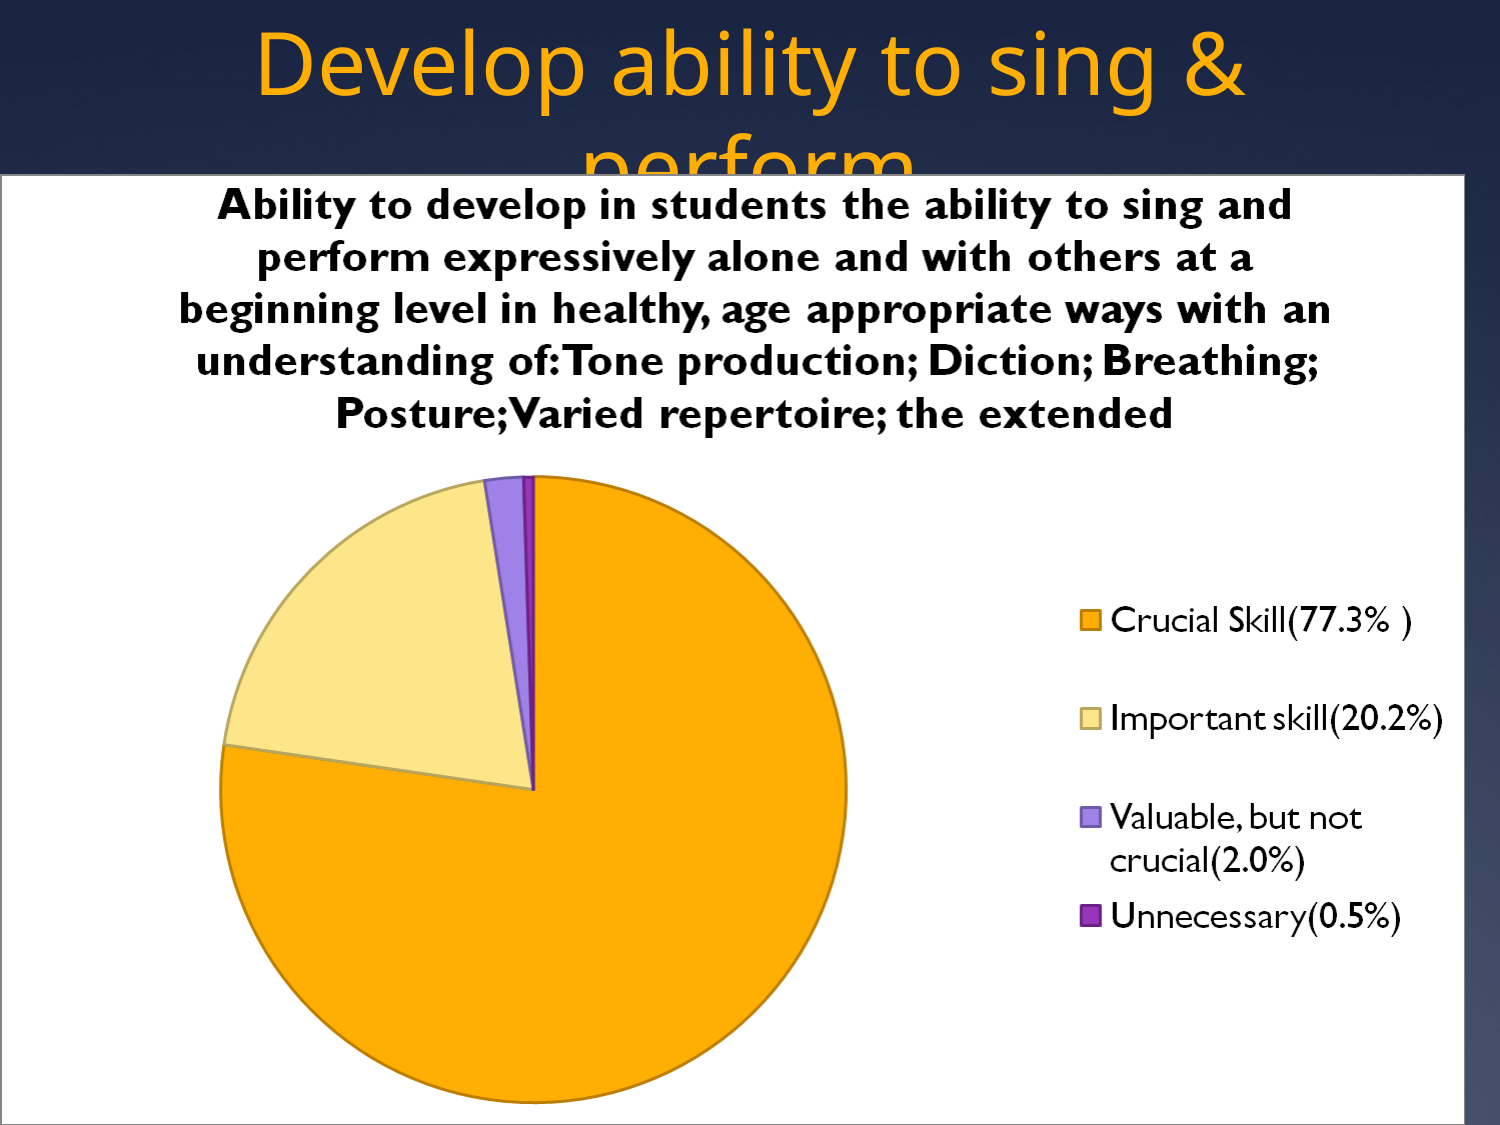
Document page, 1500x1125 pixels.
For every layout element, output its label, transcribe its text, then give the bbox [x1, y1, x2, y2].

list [0, 173, 1466, 1125]
title Develop ability to sing & perform [100, 0, 1400, 172]
